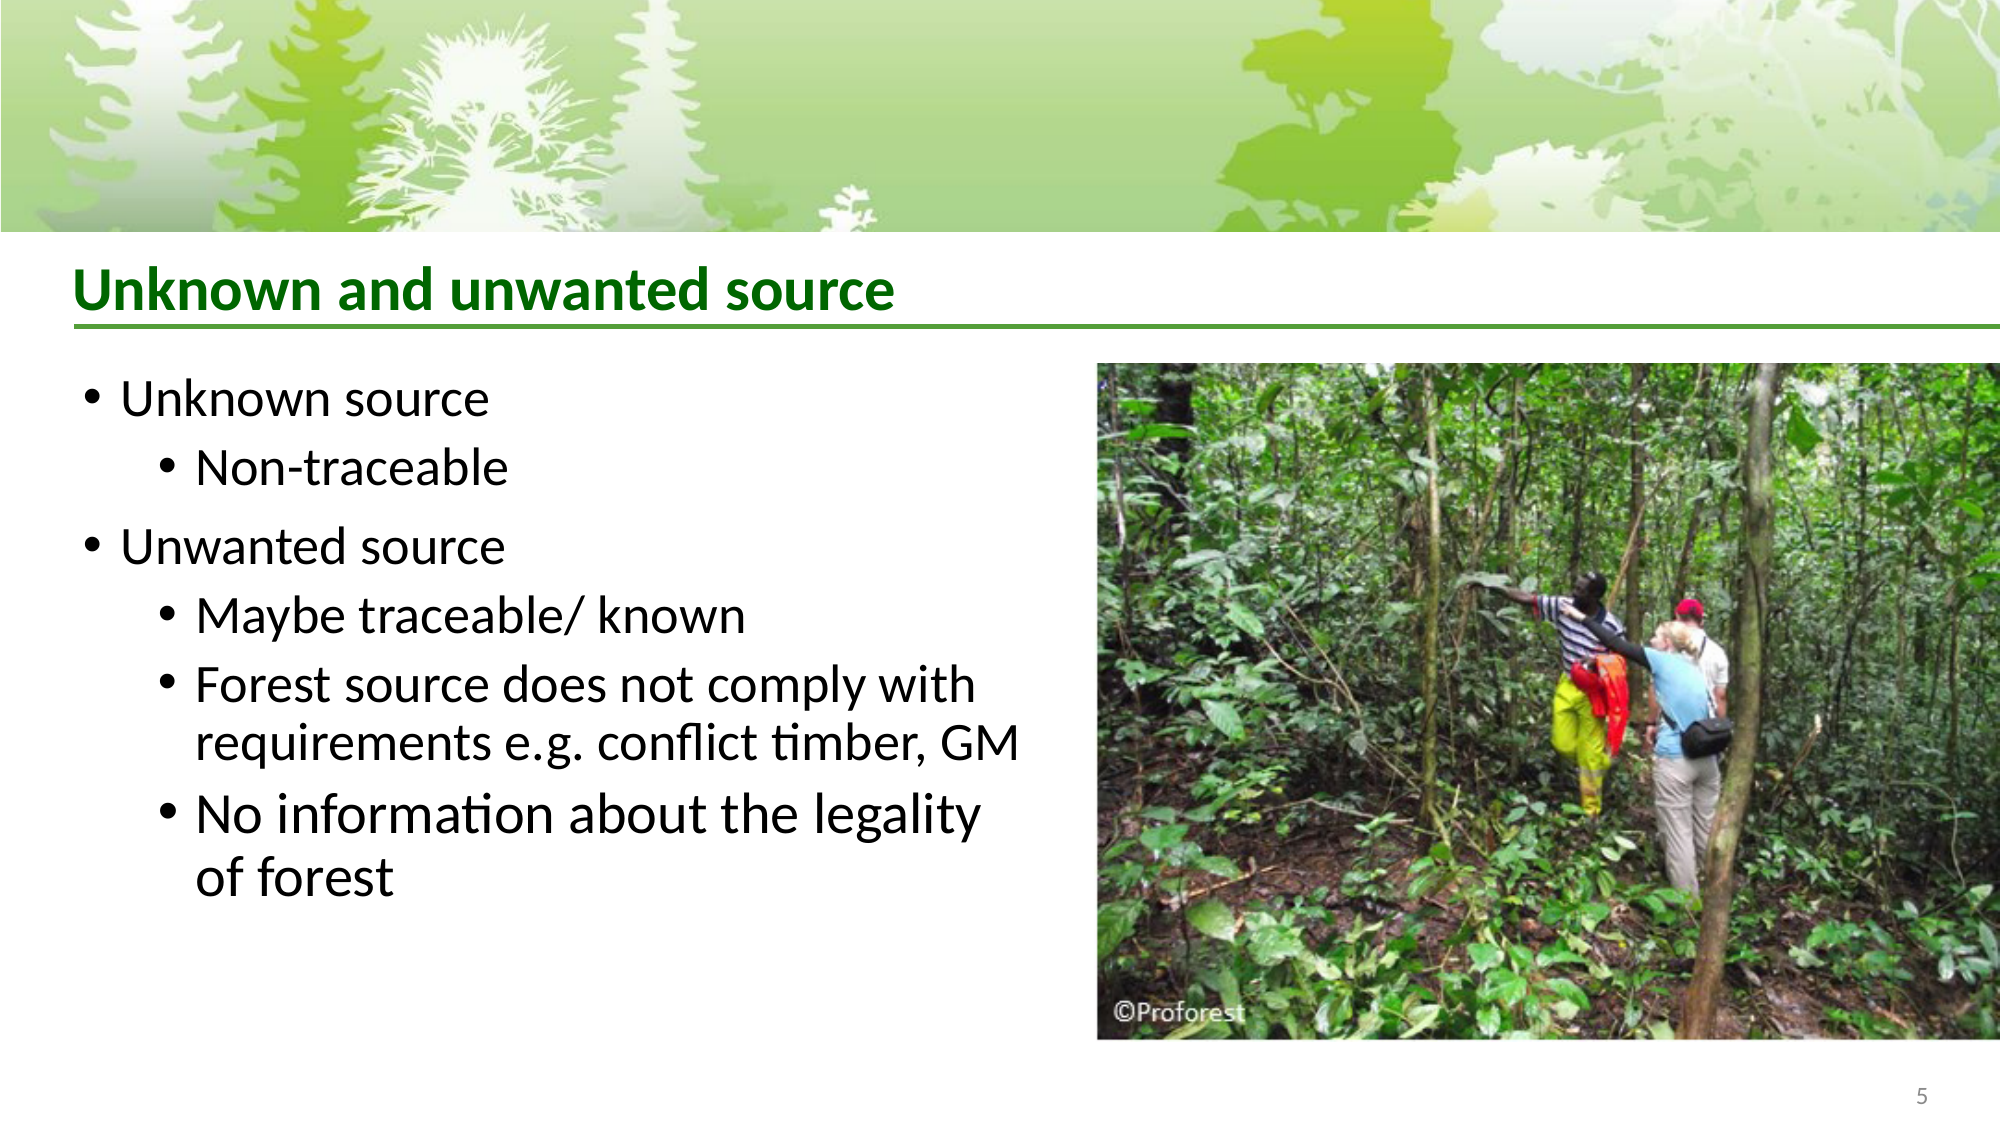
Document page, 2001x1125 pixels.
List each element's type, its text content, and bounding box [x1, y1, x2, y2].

slide_number 5 [1493, 1065, 1944, 1125]
picture [1094, 363, 2000, 1042]
list Unknown source Non-traceable Unwanted source Maybe traceable/ known Forest source does not comply with requirements e.g. conflict timber, GM No information about the legality of forest [67, 362, 1052, 1125]
title Unknown and unwanted source [57, 196, 1408, 384]
picture [0, 0, 2000, 232]
